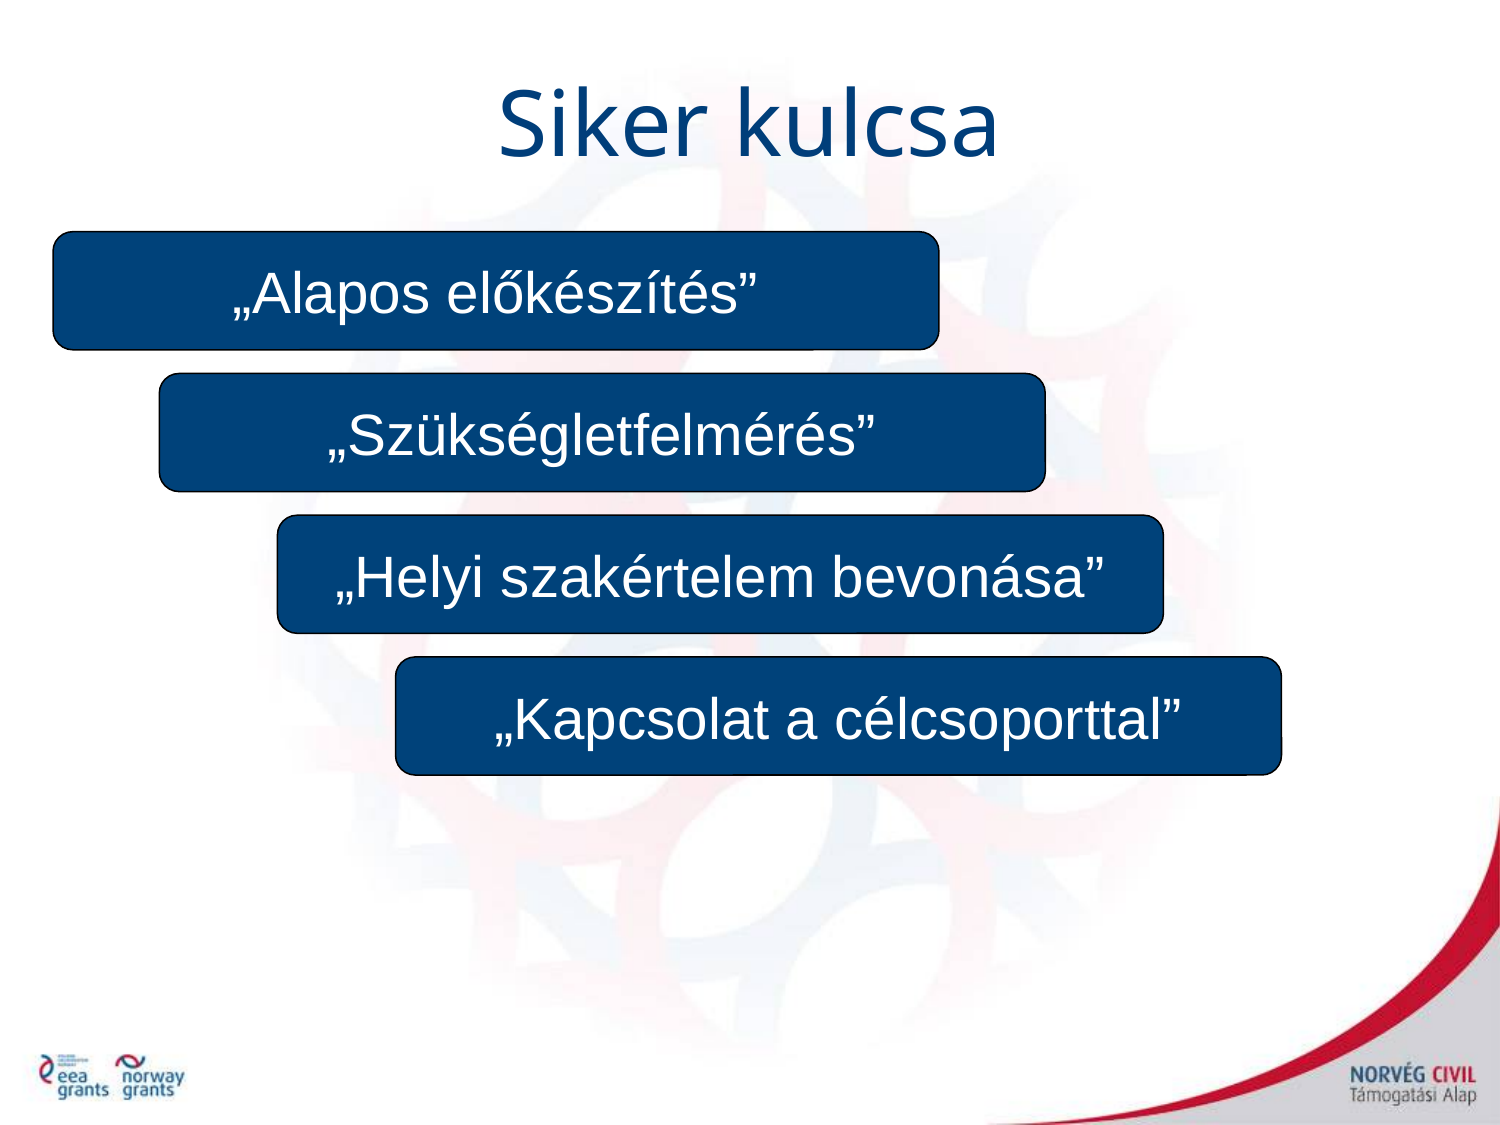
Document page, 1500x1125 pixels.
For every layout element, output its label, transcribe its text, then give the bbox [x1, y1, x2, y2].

text_box „Kapcsolat a célcsoporttal” [395, 656, 1282, 776]
text_box „Helyi szakértelem bevonása” [277, 515, 1164, 634]
text_box „Szükségletfelmérés” [159, 373, 1046, 492]
text_box „Alapos előkészítés” [53, 231, 939, 350]
text_box Siker kulcsa [41, 31, 1459, 209]
picture [0, 0, 1500, 1125]
